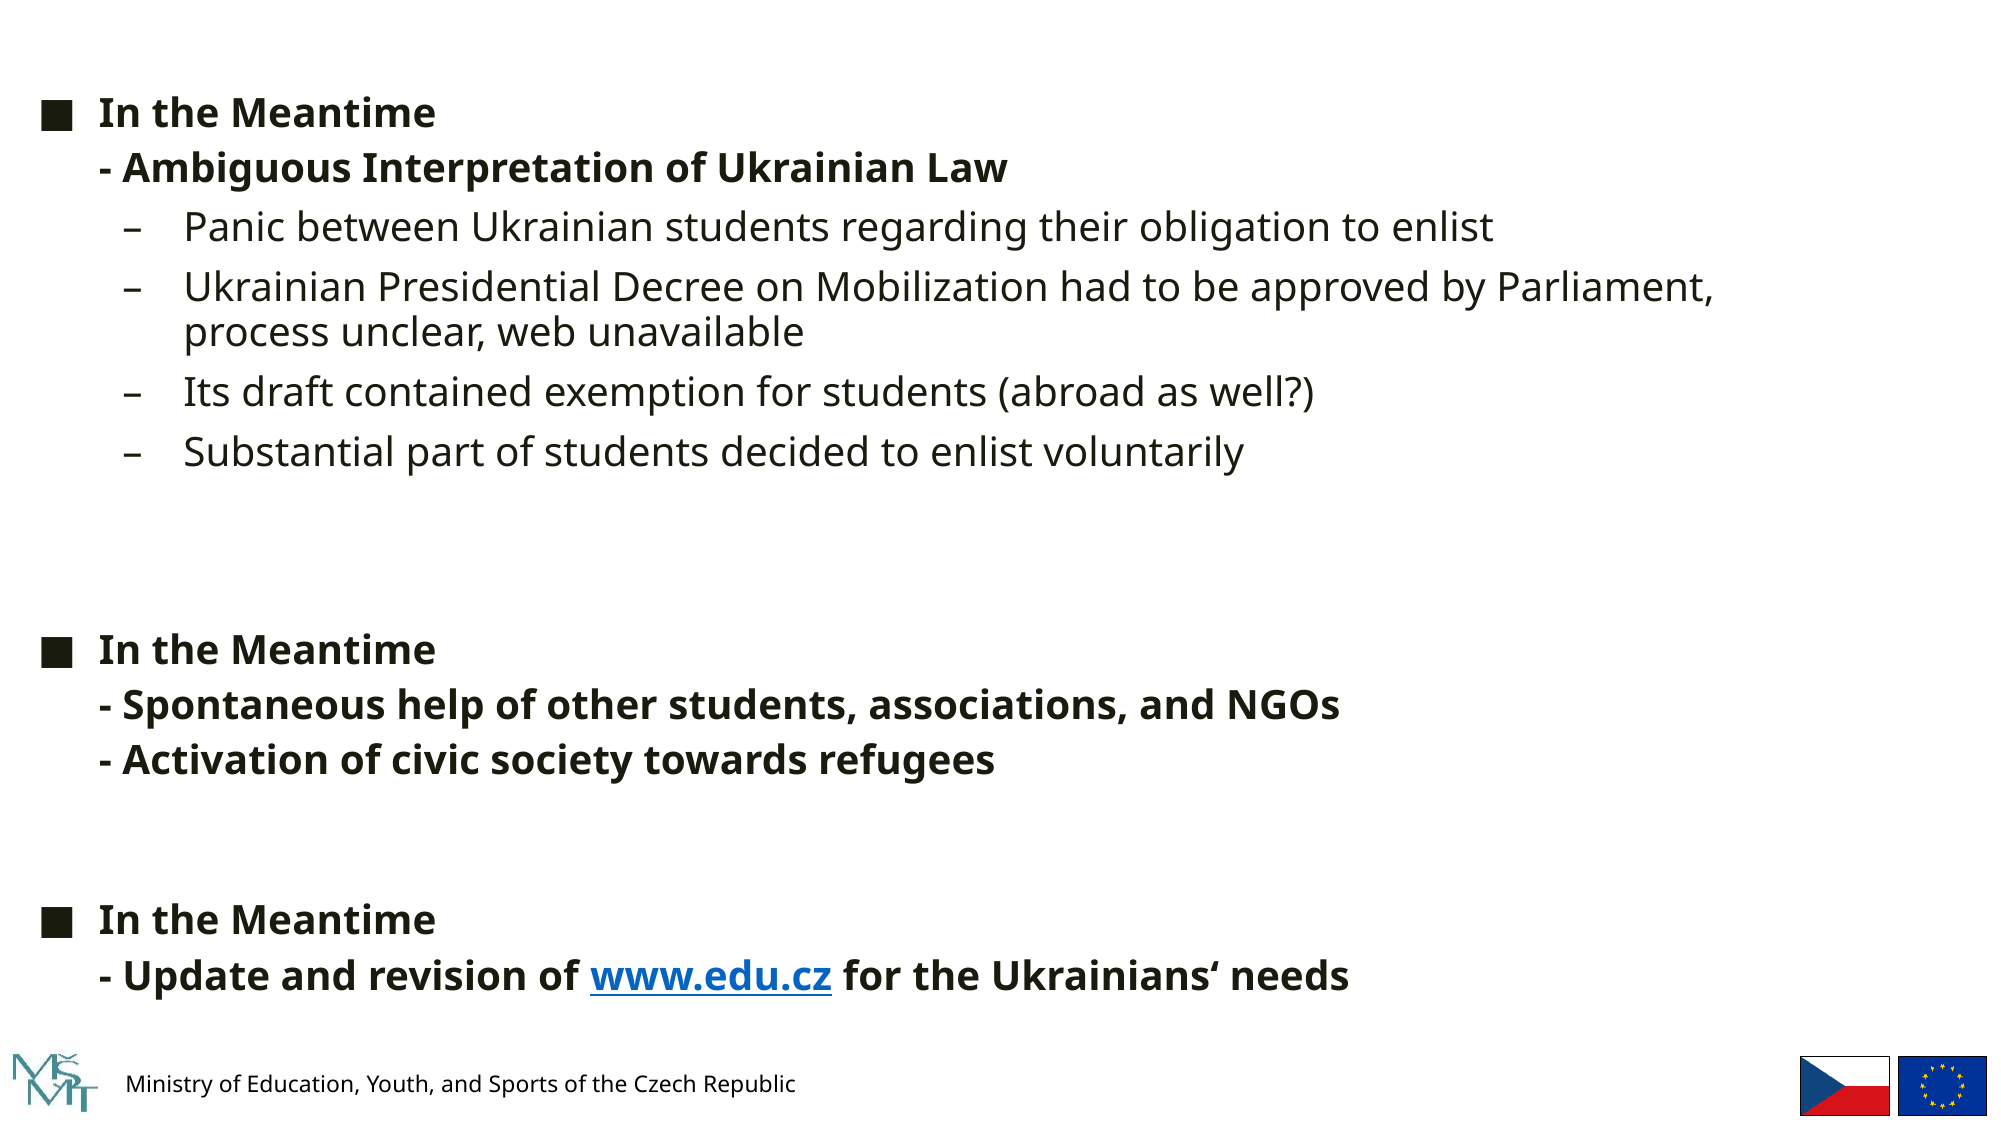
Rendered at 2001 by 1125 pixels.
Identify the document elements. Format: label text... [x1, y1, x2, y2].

text_box Ministry of Education, Youth, and Sports of the Czech Republic [111, 1062, 1458, 1105]
picture [1898, 1056, 1988, 1116]
picture [1800, 1056, 1890, 1116]
picture [0, 1041, 111, 1125]
list In the Meantime - Ambiguous Interpretation of Ukrainian Law Panic between Ukrainian students regarding their obligation to enlist Ukrainian Presidential Decree on Mobilization had to be approved by Parliament, process unclear, web unavailable Its draft contained exemption for students (abroad as well?) Substantial part of students decided to enlist voluntarily In the Meantime - Spontaneous help of other students, associations, and NGOs - Activation of civic society towards refugees In the Meantime - Update and revision of www.edu.cz for the Ukrainians‘ needs [22, 72, 1748, 1014]
